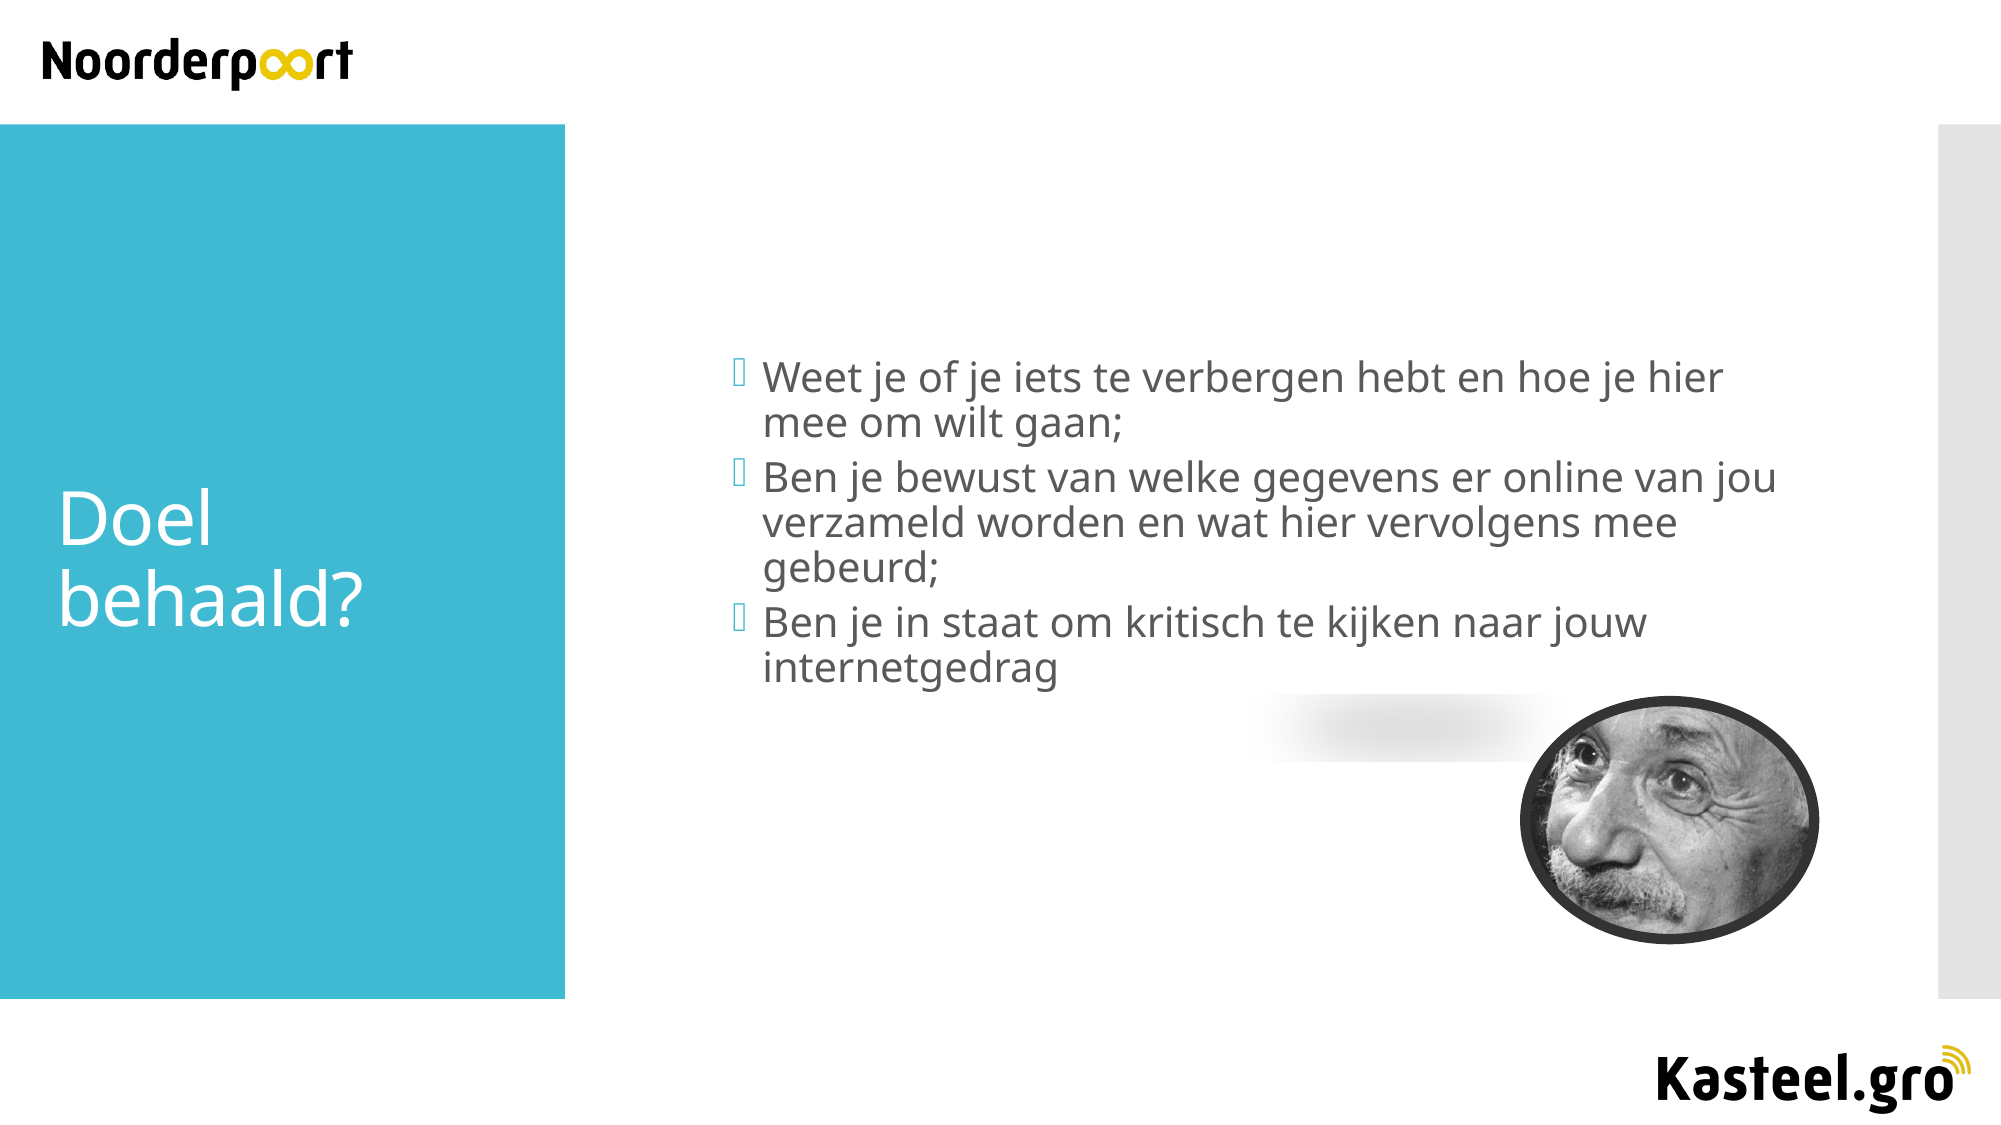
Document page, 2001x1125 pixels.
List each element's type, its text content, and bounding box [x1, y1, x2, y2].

title Doel behaald? [41, 184, 525, 940]
picture [41, 35, 354, 92]
picture [1525, 700, 1815, 940]
picture [1657, 1045, 1971, 1114]
list Weet je of je iets te verbergen hebt en hoe je hier mee om wilt gaan; Ben je bewust van welke gegevens er online van jou verzameld worden en wat hier vervolgens mee gebeurd; Ben je in staat om kritisch te kijken naar jouw internetgedrag [634, 141, 1835, 982]
